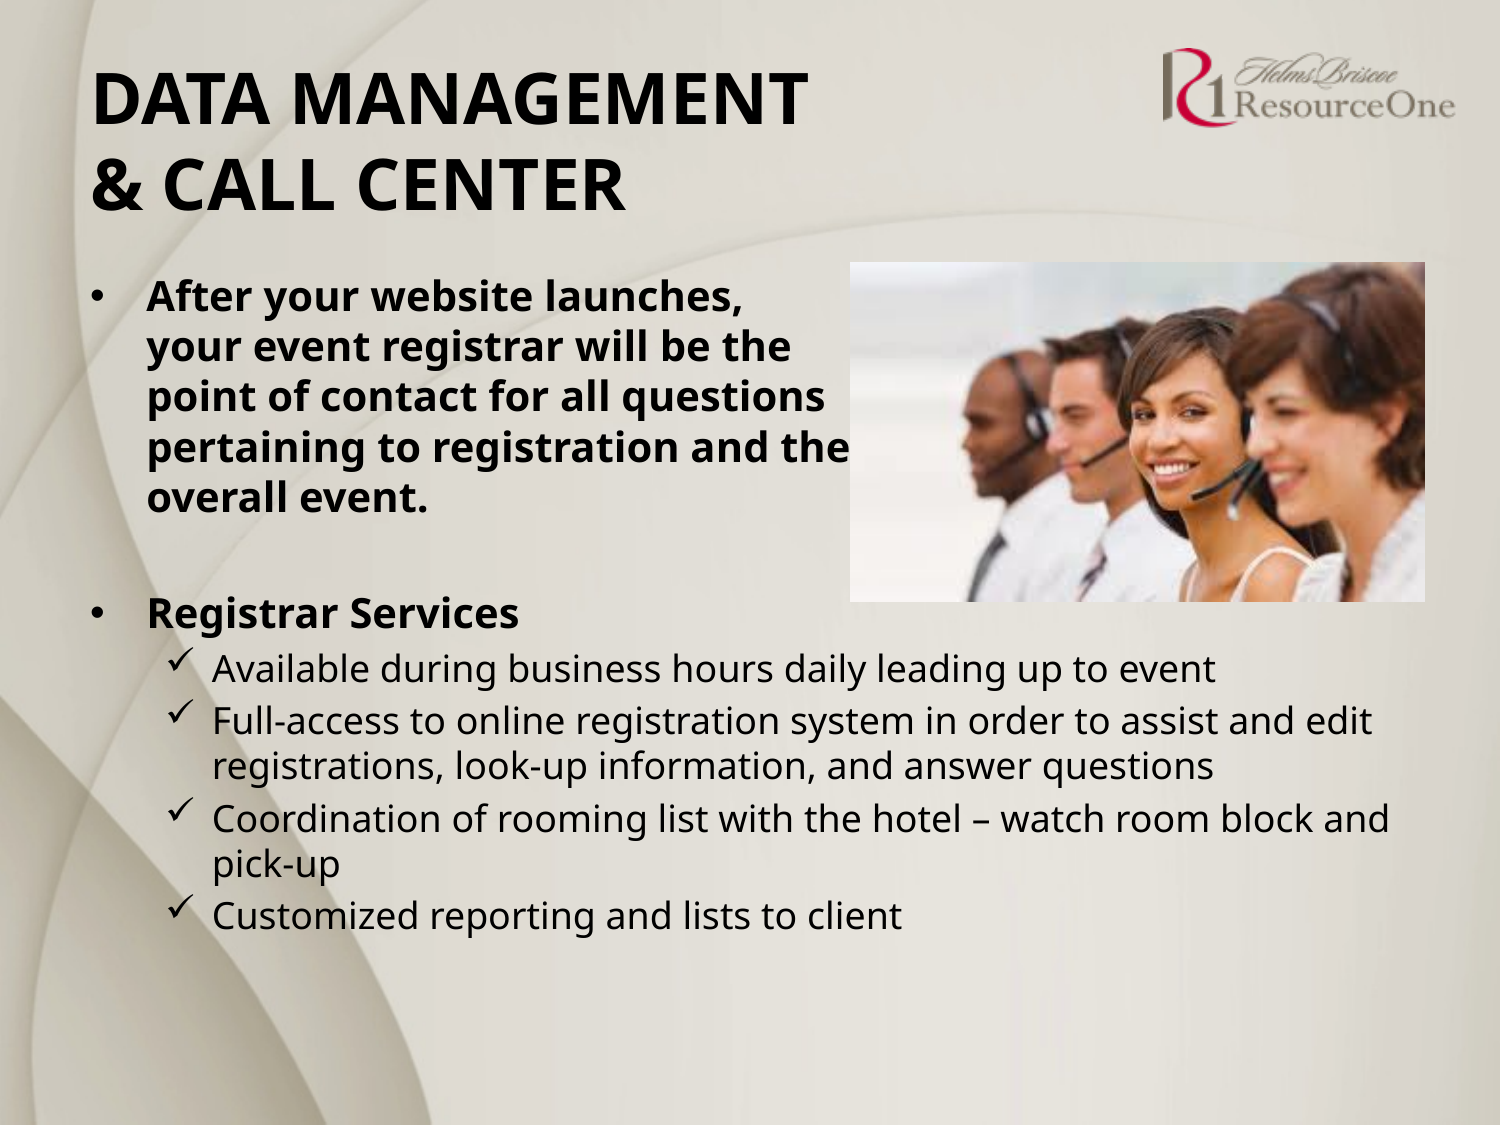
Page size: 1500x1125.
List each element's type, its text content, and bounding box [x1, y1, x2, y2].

title Data management & call center [75, 45, 1425, 233]
picture [0, 0, 1500, 1125]
list After your website launches, your event registrar will be the point of contact for all questions pertaining to registration and the overall event. Registrar Services Available during business hours daily leading up to event Full-access to online registration system in order to assist and edit registrations, look-up information, and answer questions Coordination of rooming list with the hotel – watch room block and pick-up Customized reporting and lists to client [75, 262, 1425, 1005]
